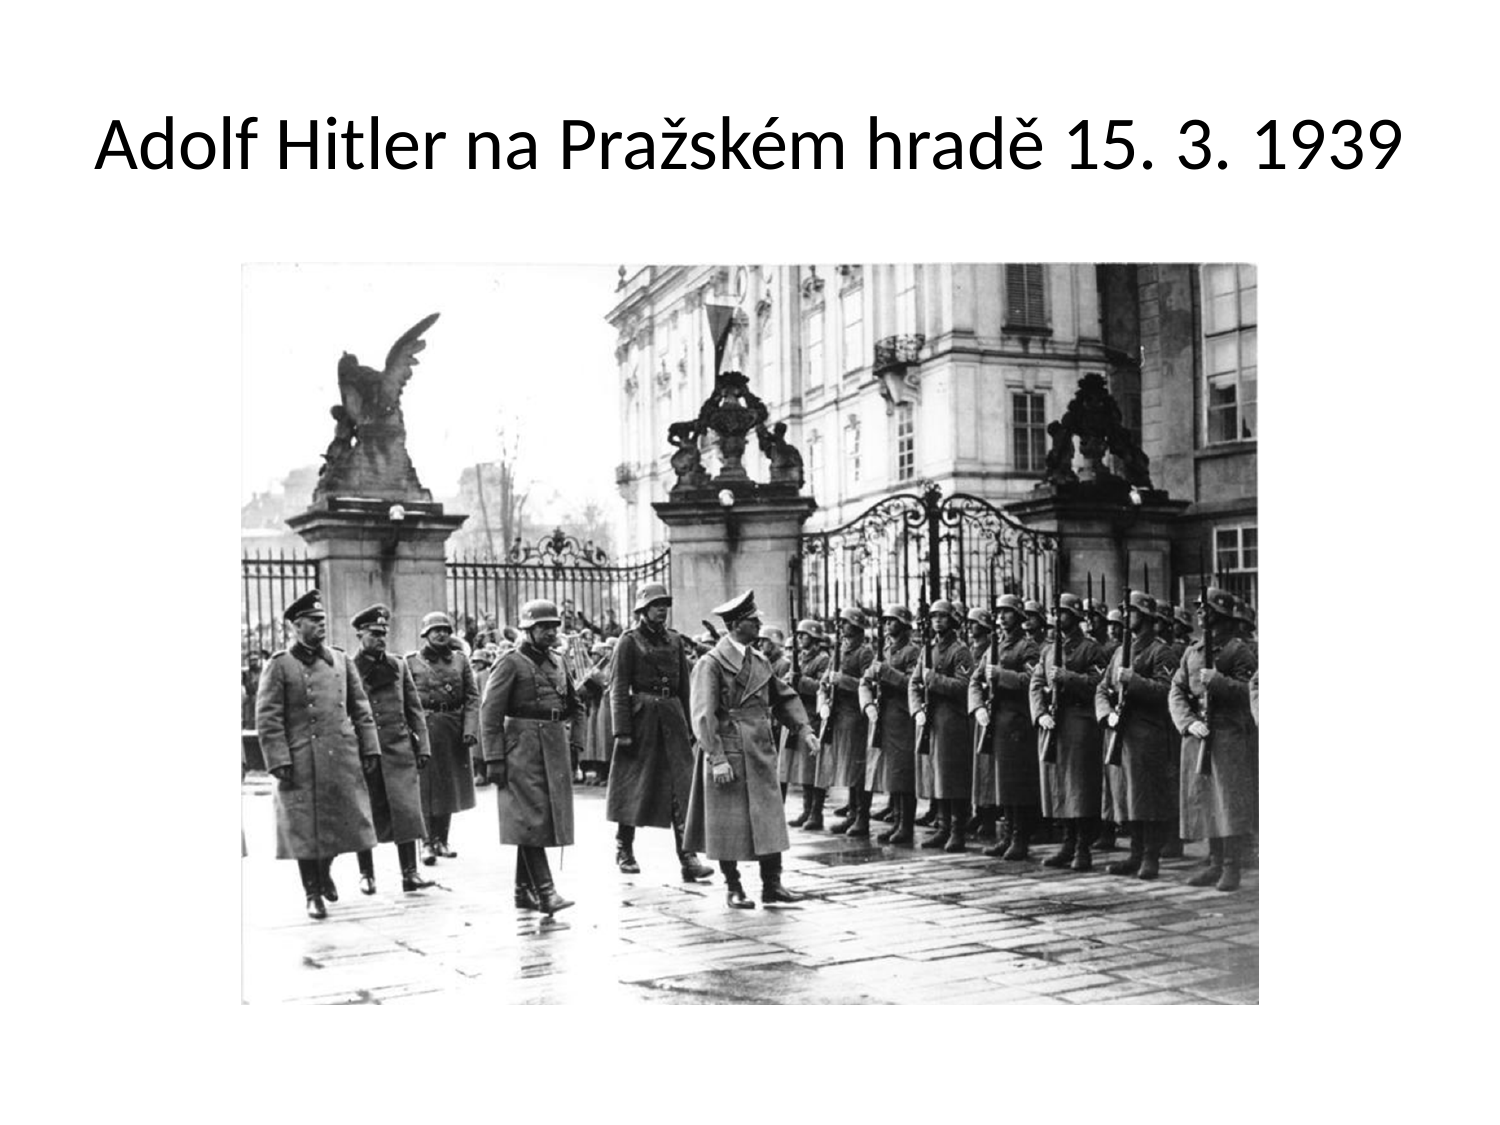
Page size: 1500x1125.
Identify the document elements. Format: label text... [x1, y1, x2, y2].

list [241, 262, 1259, 1006]
title Adolf Hitler na Pražském hradě 15. 3. 1939 [75, 45, 1425, 233]
